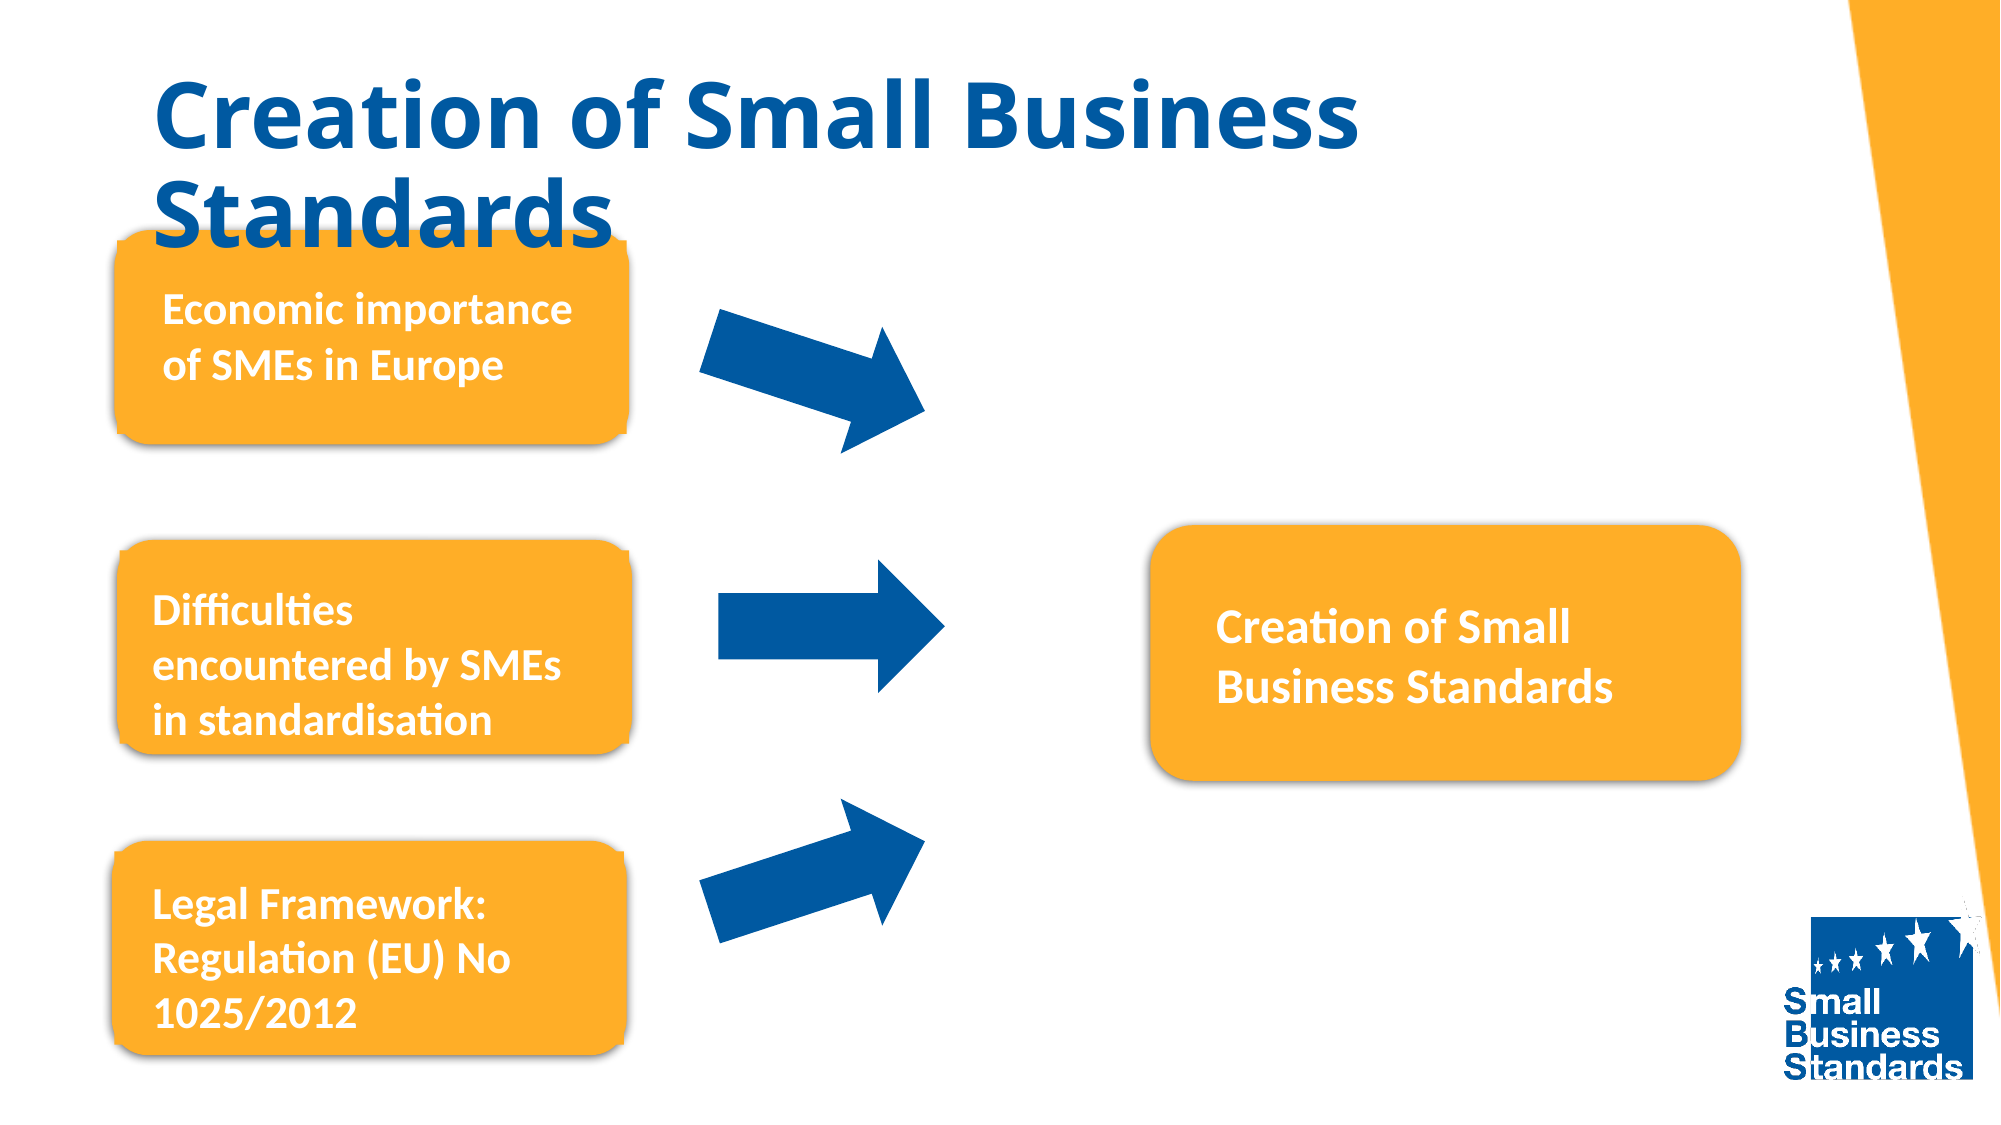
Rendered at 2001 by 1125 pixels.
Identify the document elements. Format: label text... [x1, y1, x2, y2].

picture [1784, 0, 2000, 1082]
text_box Difficulties encountered by SMEs in standardisation [137, 571, 586, 797]
text_box Legal Framework: Regulation (EU) No 1025/2012 [137, 865, 606, 1091]
title Creation of Small Business Standards [137, 59, 1863, 278]
text_box Creation of Small Business Standards [1201, 586, 1696, 722]
text_box Economic importance of SMEs in Europe [147, 271, 596, 397]
